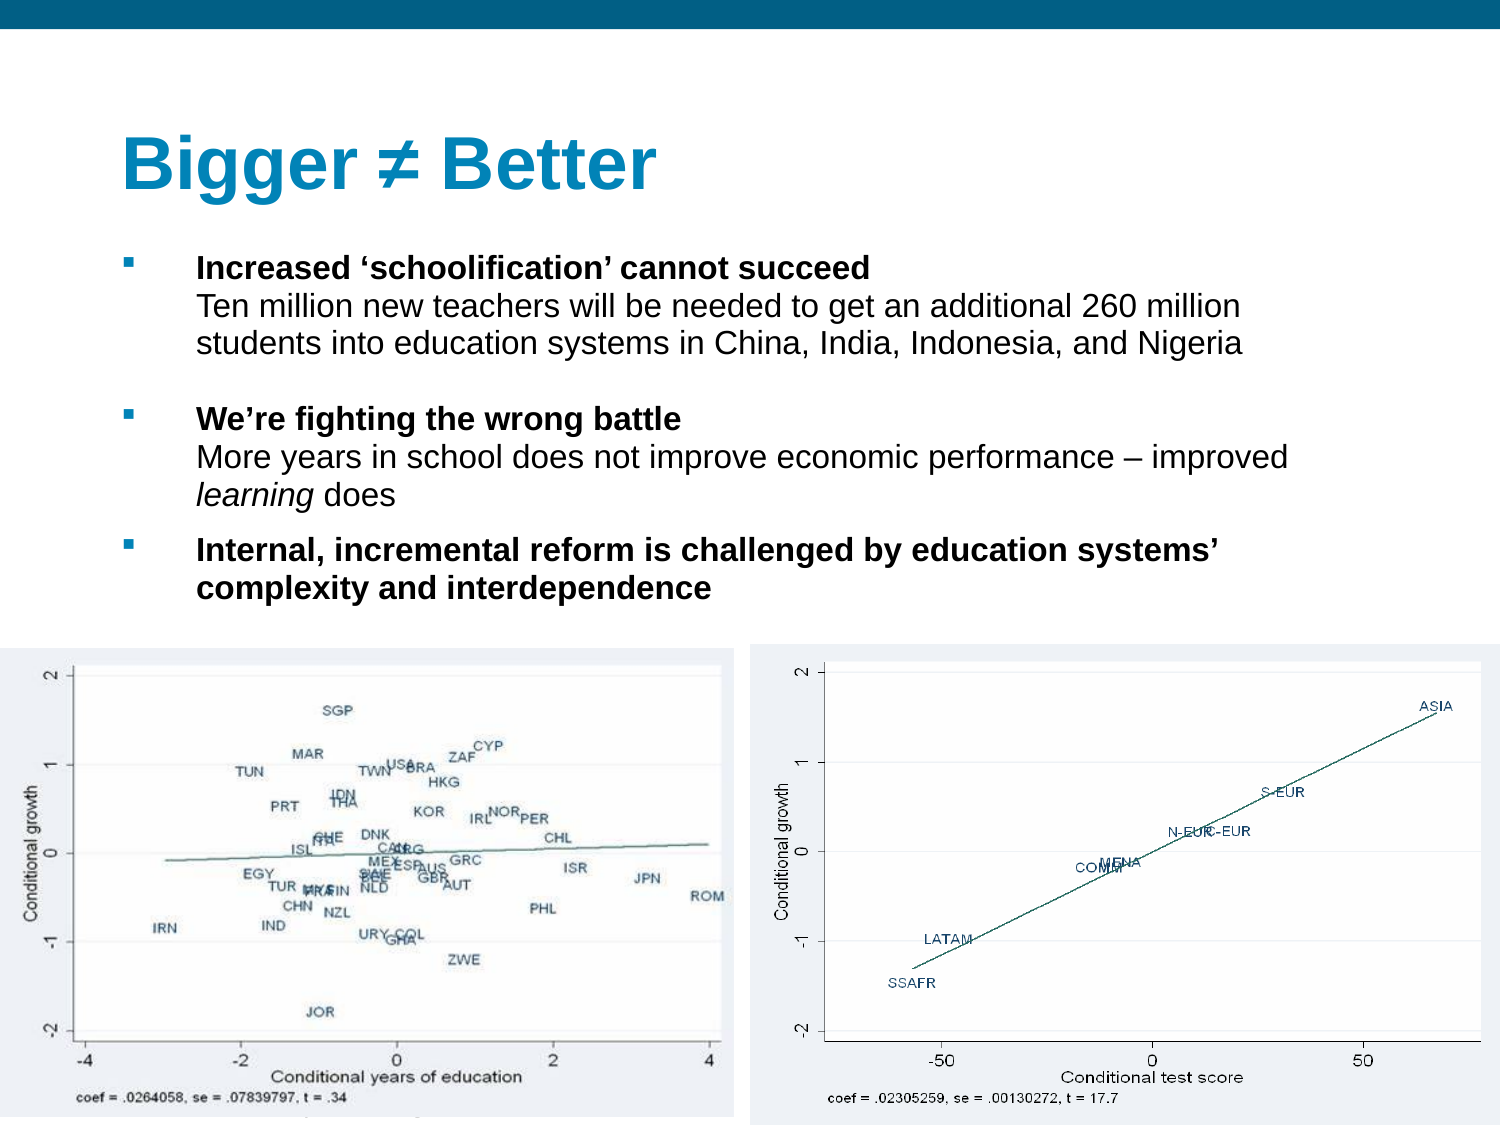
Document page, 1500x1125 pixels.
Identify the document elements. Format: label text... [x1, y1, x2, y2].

title Bigger ≠ Better [107, 74, 1444, 213]
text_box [0, 644, 1500, 1125]
list Increased ‘schoolification’ cannot succeed Ten million new teachers will be needed to get an additional 260 million students into education systems in China, India, Indonesia, and Nigeria We’re fighting the wrong battle More years in school does not improve economic performance – improved learning does Internal, incremental reform is challenged by education systems’ complexity and interdependence [107, 241, 1411, 642]
